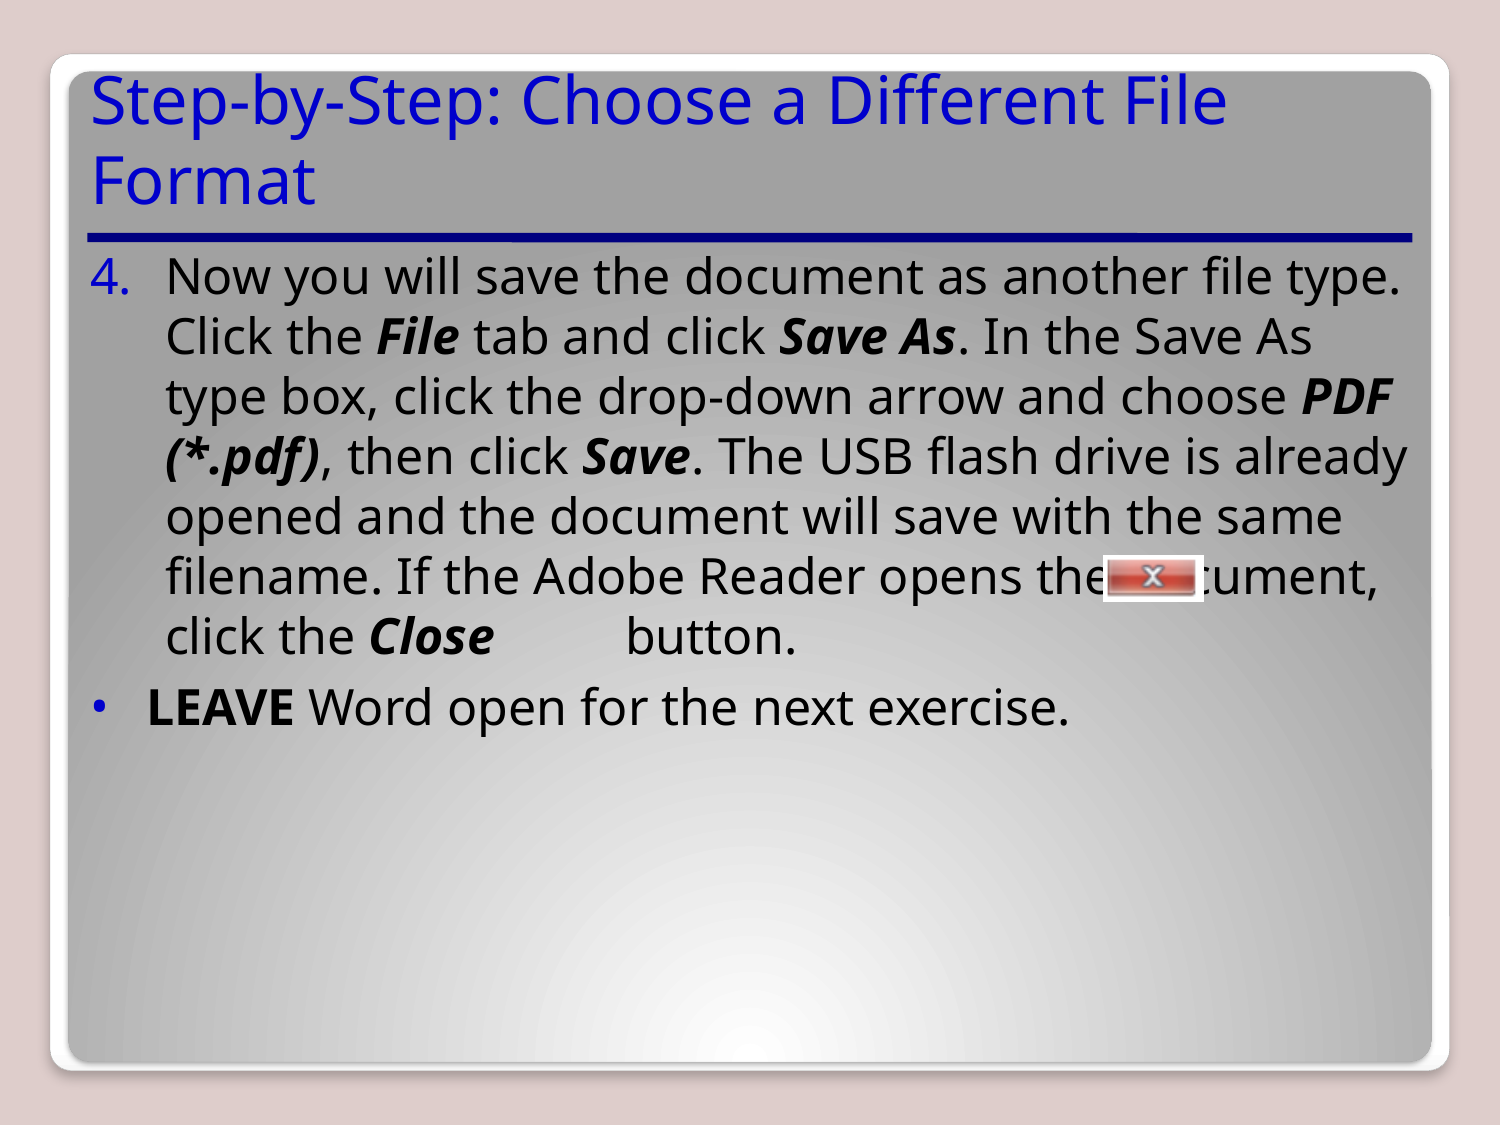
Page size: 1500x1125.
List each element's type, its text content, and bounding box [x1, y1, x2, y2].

picture [1102, 555, 1205, 602]
list Now you will save the document as another file type. Click the File tab and click Save As. In the Save As type box, click the drop-down arrow and choose PDF (*.pdf), then click Save. The USB flash drive is already opened and the document will save with the same filename. If the Adobe Reader opens the document, click the Close button. LEAVE Word open for the next exercise. [74, 237, 1426, 1063]
title Step-by-Step: Choose a Different File Format [74, 74, 1426, 226]
